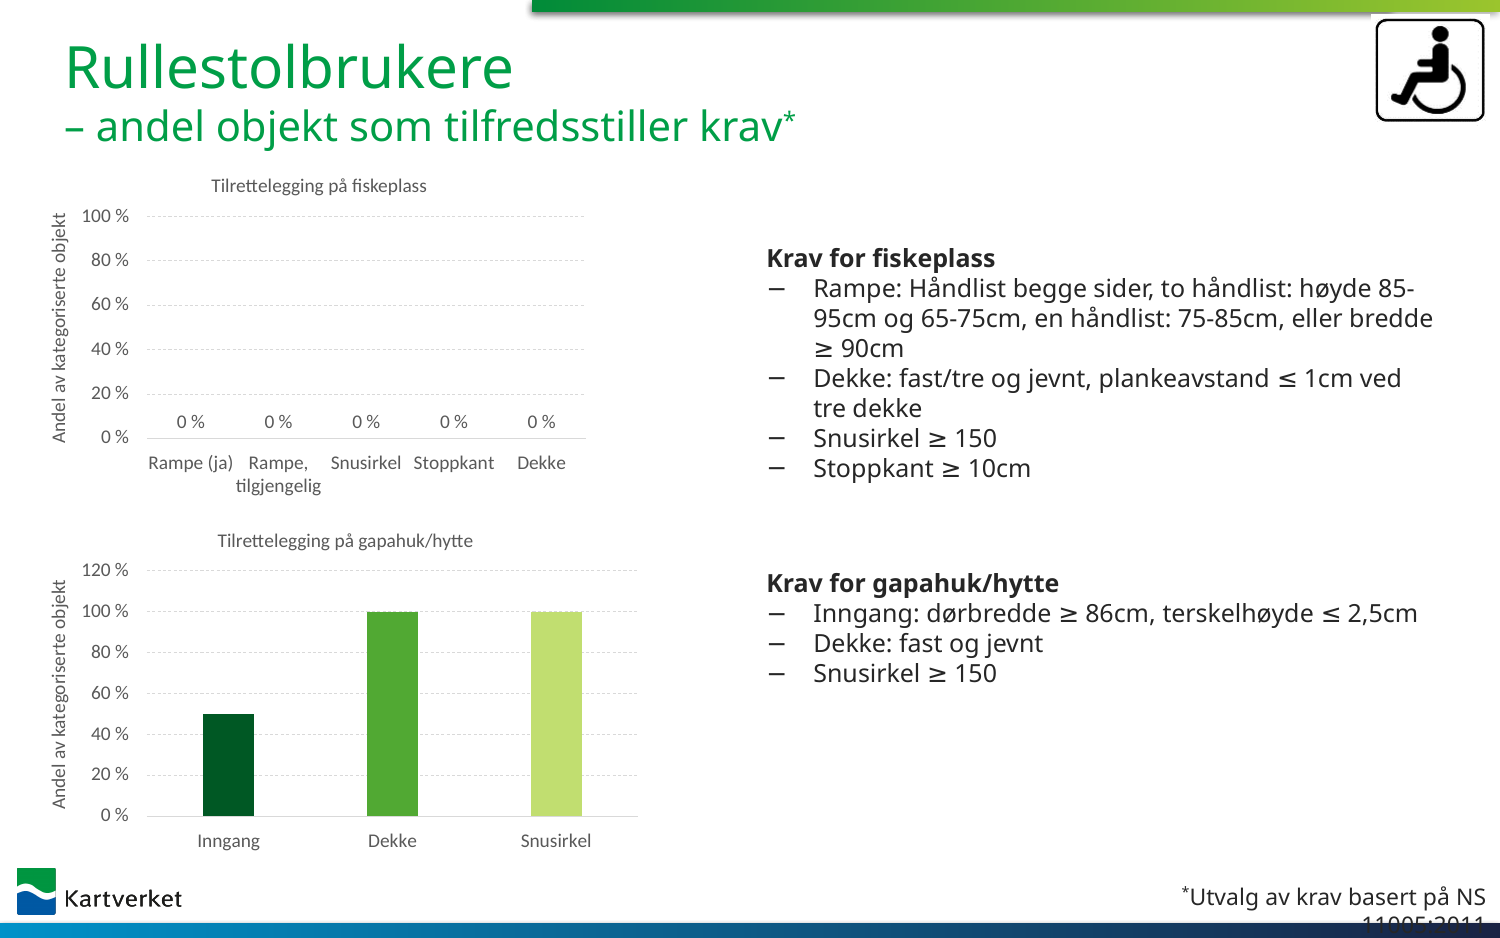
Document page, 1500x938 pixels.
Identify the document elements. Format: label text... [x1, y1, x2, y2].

picture [1371, 13, 1491, 127]
picture [41, 166, 597, 505]
text_box Krav for fiskeplass Rampe: Håndlist begge sider, to håndlist: høyde 85-95cm og 65-75cm, en håndlist: 75-85cm, eller bredde ≥ 90cm Dekke: fast/tre og jevnt, plankeavstand ≤ 1cm ved tre dekke Snusirkel ≥ 150 Stoppkant ≥ 10cm [751, 235, 1452, 490]
text_box Rullestolbrukere – andel objekt som tilfredsstiller krav* [49, 29, 1431, 158]
text_box *Utvalg av krav basert på NS 11005:2011 [1068, 873, 1500, 938]
picture [41, 520, 650, 859]
text_box Krav for gapahuk/hytte Inngang: dørbredde ≥ 86cm, terskelhøyde ≤ 2,5cm Dekke: fast og jevnt Snusirkel ≥ 150 [751, 560, 1452, 695]
